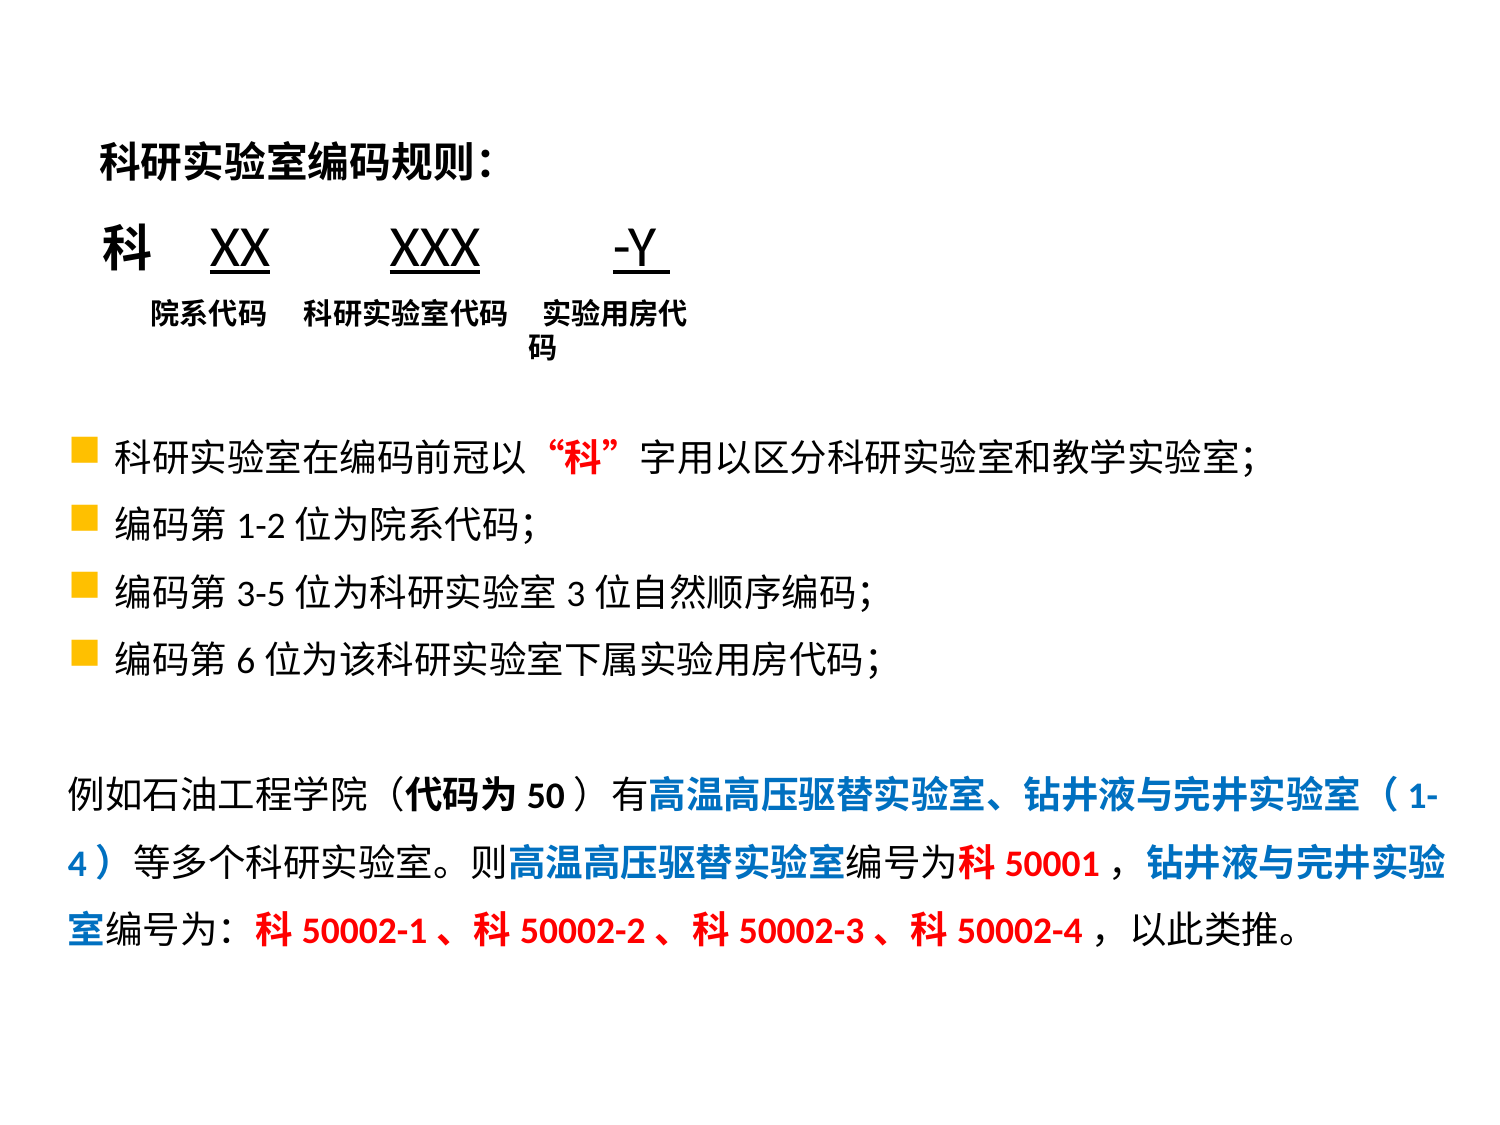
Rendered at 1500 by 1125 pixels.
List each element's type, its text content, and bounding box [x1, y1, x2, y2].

text_box 科研实验室在编码前冠以“科”字用以区分科研实验室和教学实验室； 编码第1-2位为院系代码； 编码第3-5位为科研实验室3位自然顺序编码； 编码第6位为该科研实验室下属实验用房代码； 例如石油工程学院（代码为50）有高温高压驱替实验室、钻井液与完井实验室（1-4）等多个科研实验室。则高温高压驱替实验室编号为科50001，钻井液与完井实验室编号为：科50002-1、科50002-2、科50002-3、科50002-4，以此类推。 [53, 403, 1466, 959]
text_box 科研实验室编码规则： 科 XX XXX -Y [64, 128, 1317, 286]
text_box 实验用房代码 [513, 287, 729, 373]
text_box 院系代码 [135, 287, 289, 338]
text_box 科研实验室代码 [289, 287, 513, 338]
